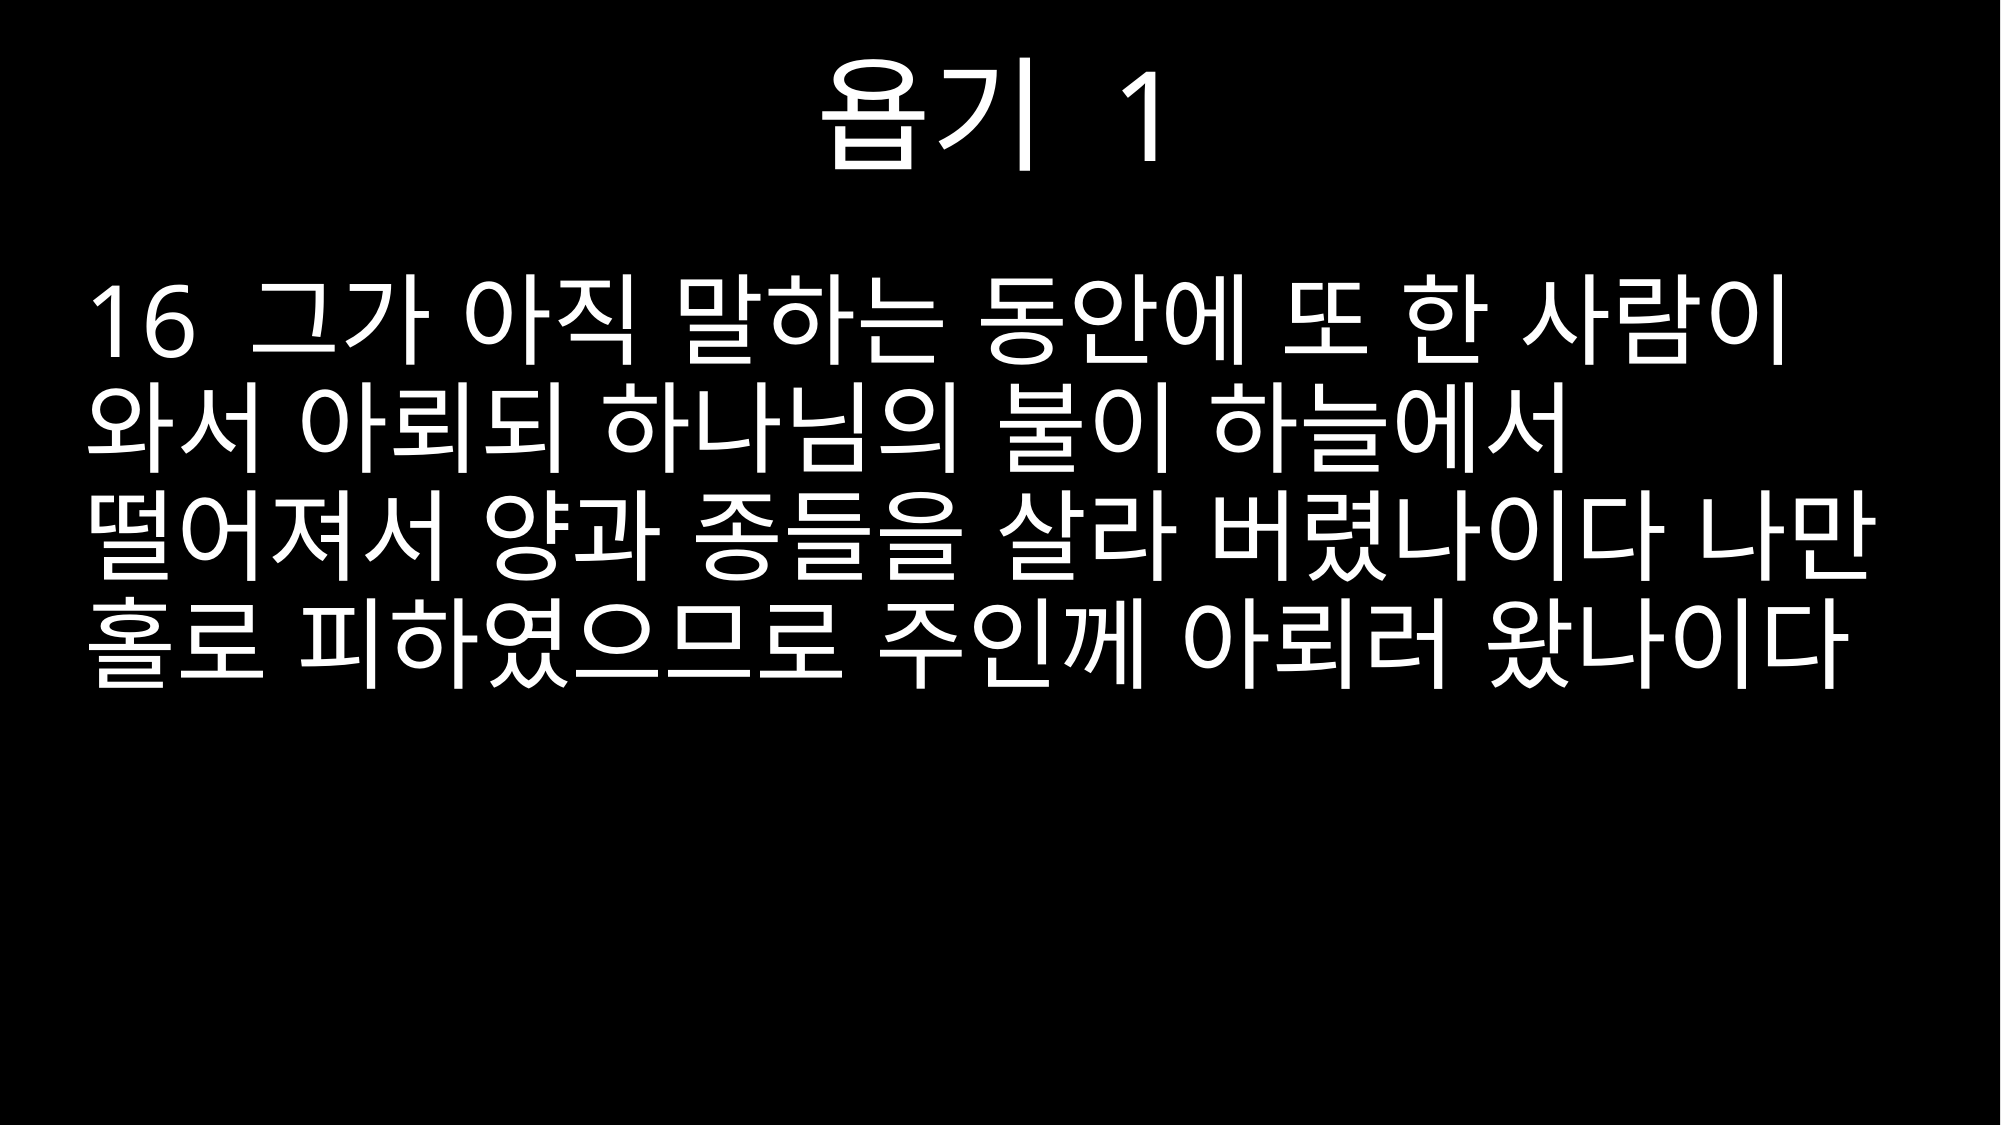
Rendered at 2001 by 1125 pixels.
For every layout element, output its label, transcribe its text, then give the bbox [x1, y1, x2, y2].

footer 욥기 1 [0, 32, 2000, 192]
list 16 그가 아직 말하는 동안에 또 한 사람이 와서 아뢰되 하나님의 불이 하늘에서 떨어져서 양과 종들을 살라 버렸나이다 나만 홀로 피하였으므로 주인께 아뢰러 왔나이다 [69, 263, 1953, 423]
picture [0, 0, 2001, 1125]
